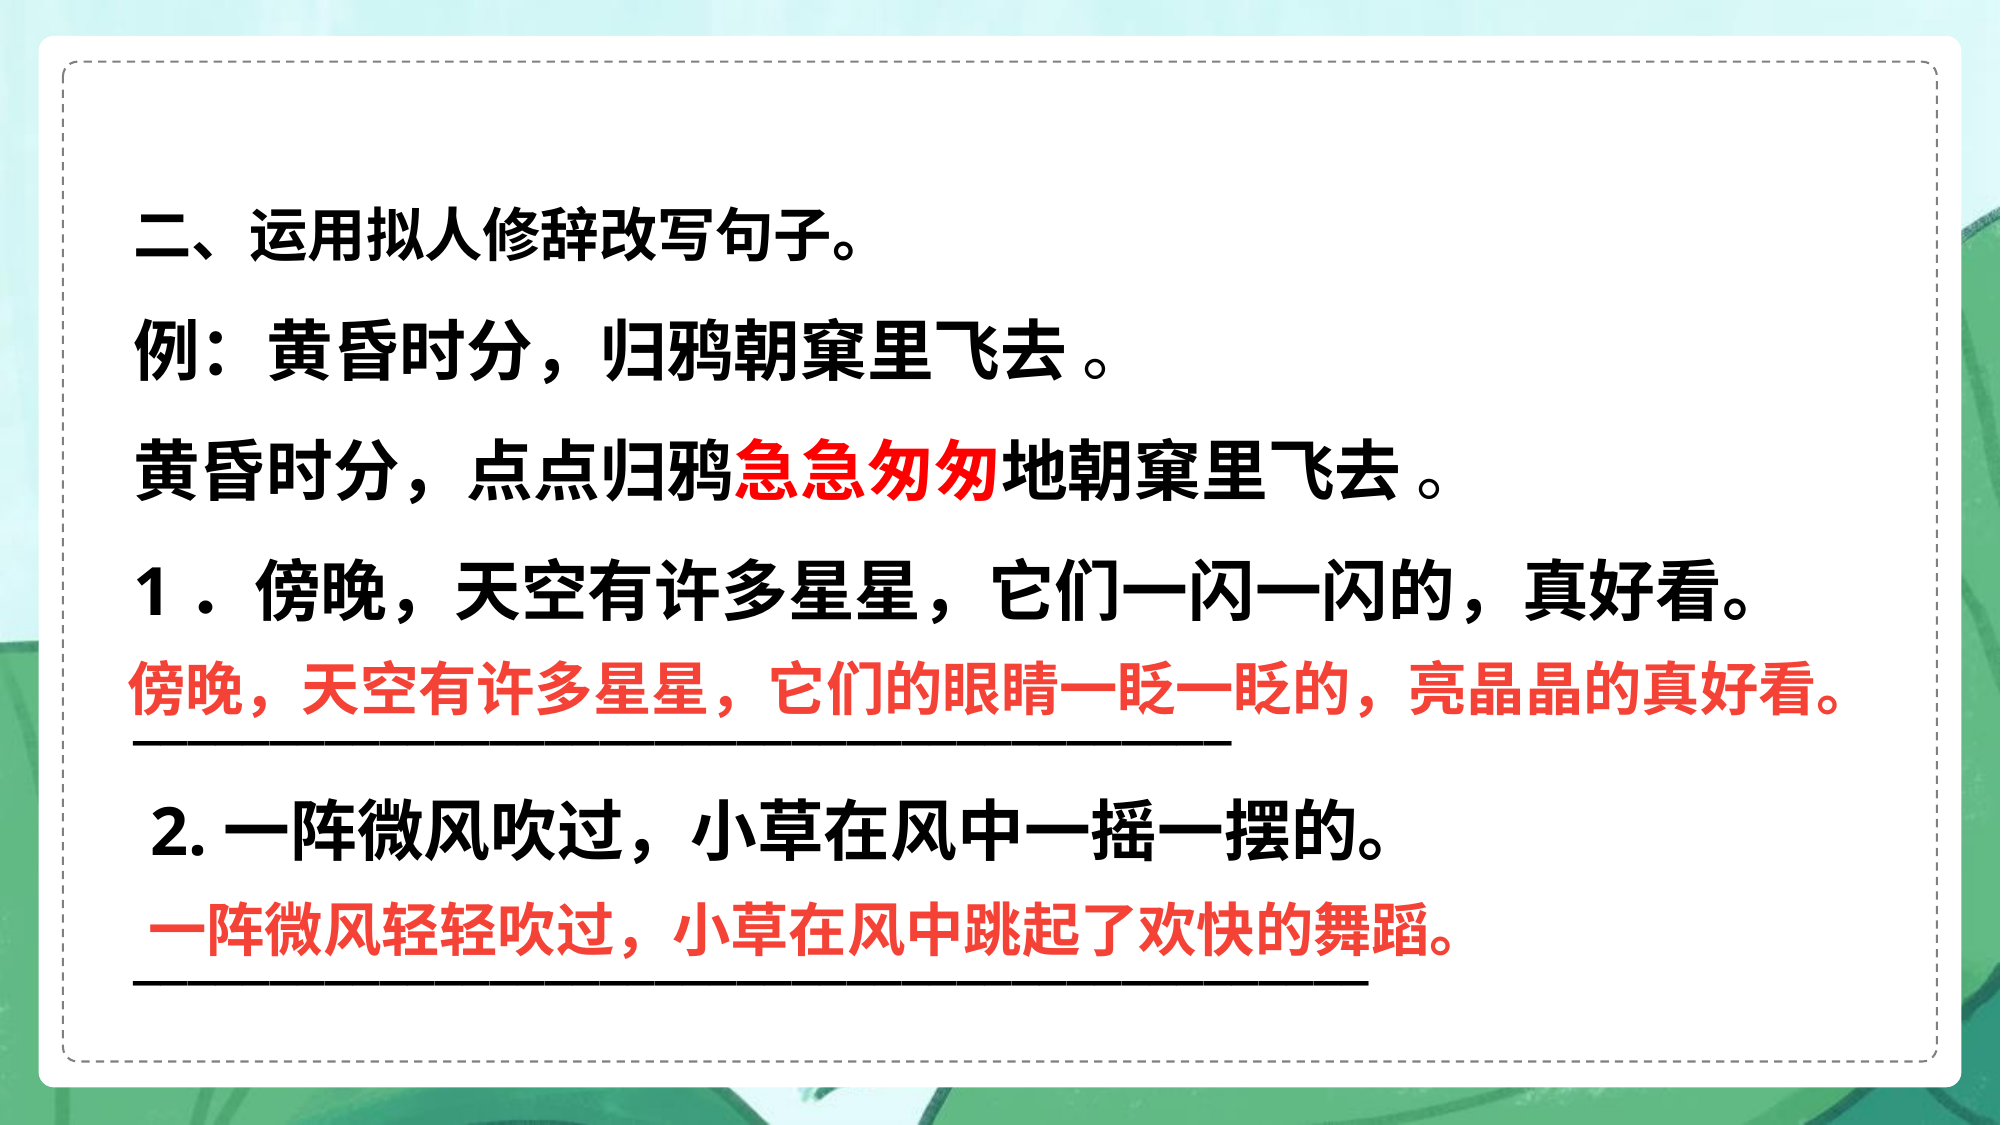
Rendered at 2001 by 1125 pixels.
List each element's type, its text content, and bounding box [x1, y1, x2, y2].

text_box 一阵微风轻轻吹过，小草在风中跳起了欢快的舞蹈。 [133, 885, 1944, 971]
text_box 二、运用拟人修辞改写句子。 例：黄昏时分，归鸦朝窠里飞去 。 黄昏时分，点点归鸦急急匆匆地朝窠里飞去 。 1．傍晚，天空有许多星星，它们一闪一闪的，真好看。 ________________________________________ 2.一阵微风吹过，小草在风中一摇一摆的。 _____________________________________________ [118, 730, 1813, 996]
text_box 二、运用拟人修辞改写句子。 例：黄昏时分，归鸦朝窠里飞去 。 黄昏时分，点点归鸦急急匆匆地朝窠里飞去 。 1．傍晚，天空有许多星星，它们一闪一闪的，真好看。 ________________________________________ 2.一阵微风吹过，小草在风中一摇一摆的。 _____________________________________________ [118, 156, 1813, 644]
text_box 傍晚，天空有许多星星，它们的眼睛一眨一眨的，亮晶晶的真好看。 [112, 644, 2000, 730]
picture [0, 0, 2000, 1125]
